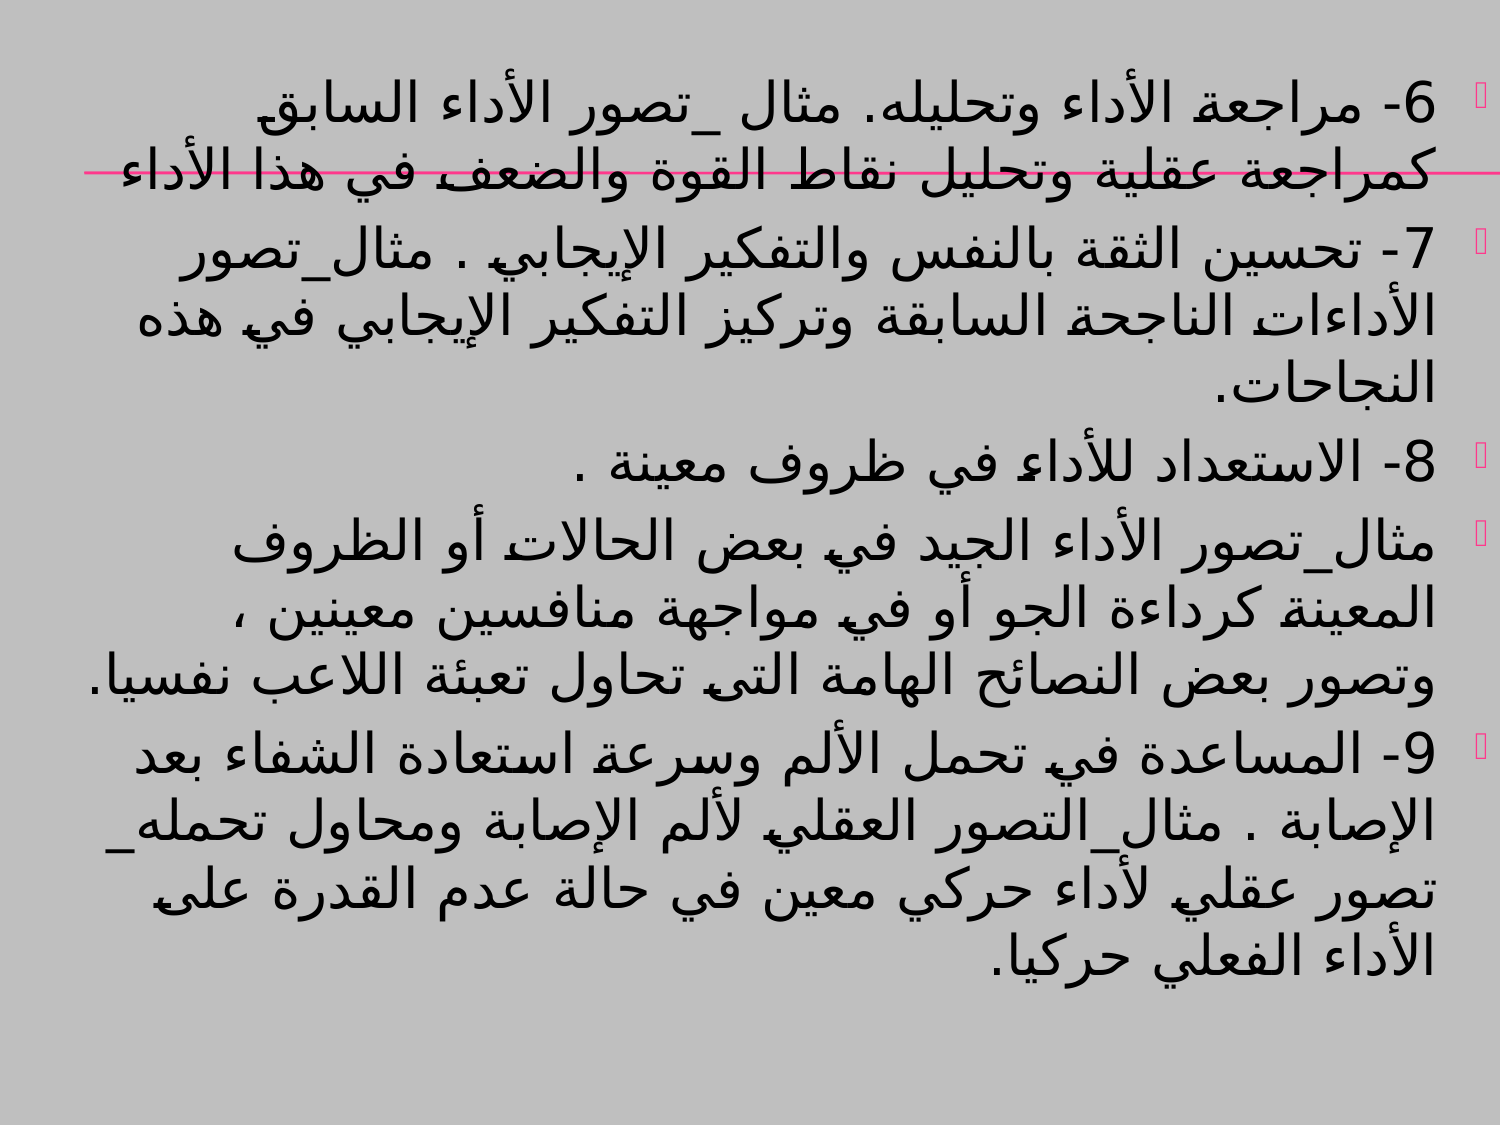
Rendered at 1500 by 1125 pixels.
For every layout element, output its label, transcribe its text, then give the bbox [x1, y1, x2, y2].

list 6- مراجعة الأداء وتحليله. مثال _تصور الأداء السابق كمراجعة عقلية وتحليل نقاط القوة والضعف في هذا الأداء 7- تحسين الثقة بالنفس والتفكير الإيجابي . مثال_تصور الأداءات الناجحة السابقة وتركيز التفكير الإيجابي في هذه النجاحات. 8- الاستعداد للأداء في ظروف معينة . مثال_تصور الأداء الجيد في بعض الحالات أو الظروف المعينة كرداءة الجو أو في مواجهة منافسين معينين ، وتصور بعض النصائح الهامة التى تحاول تعبئة اللاعب نفسيا. 9- المساعدة في تحمل الألم وسرعة استعادة الشفاء بعد الإصابة . مثال_التصور العقلي لألم الإصابة ومحاول تحمله_ تصور عقلي لأداء حركي معين في حالة عدم القدرة على الأداء الفعلي حركيا. [50, 58, 1500, 1043]
